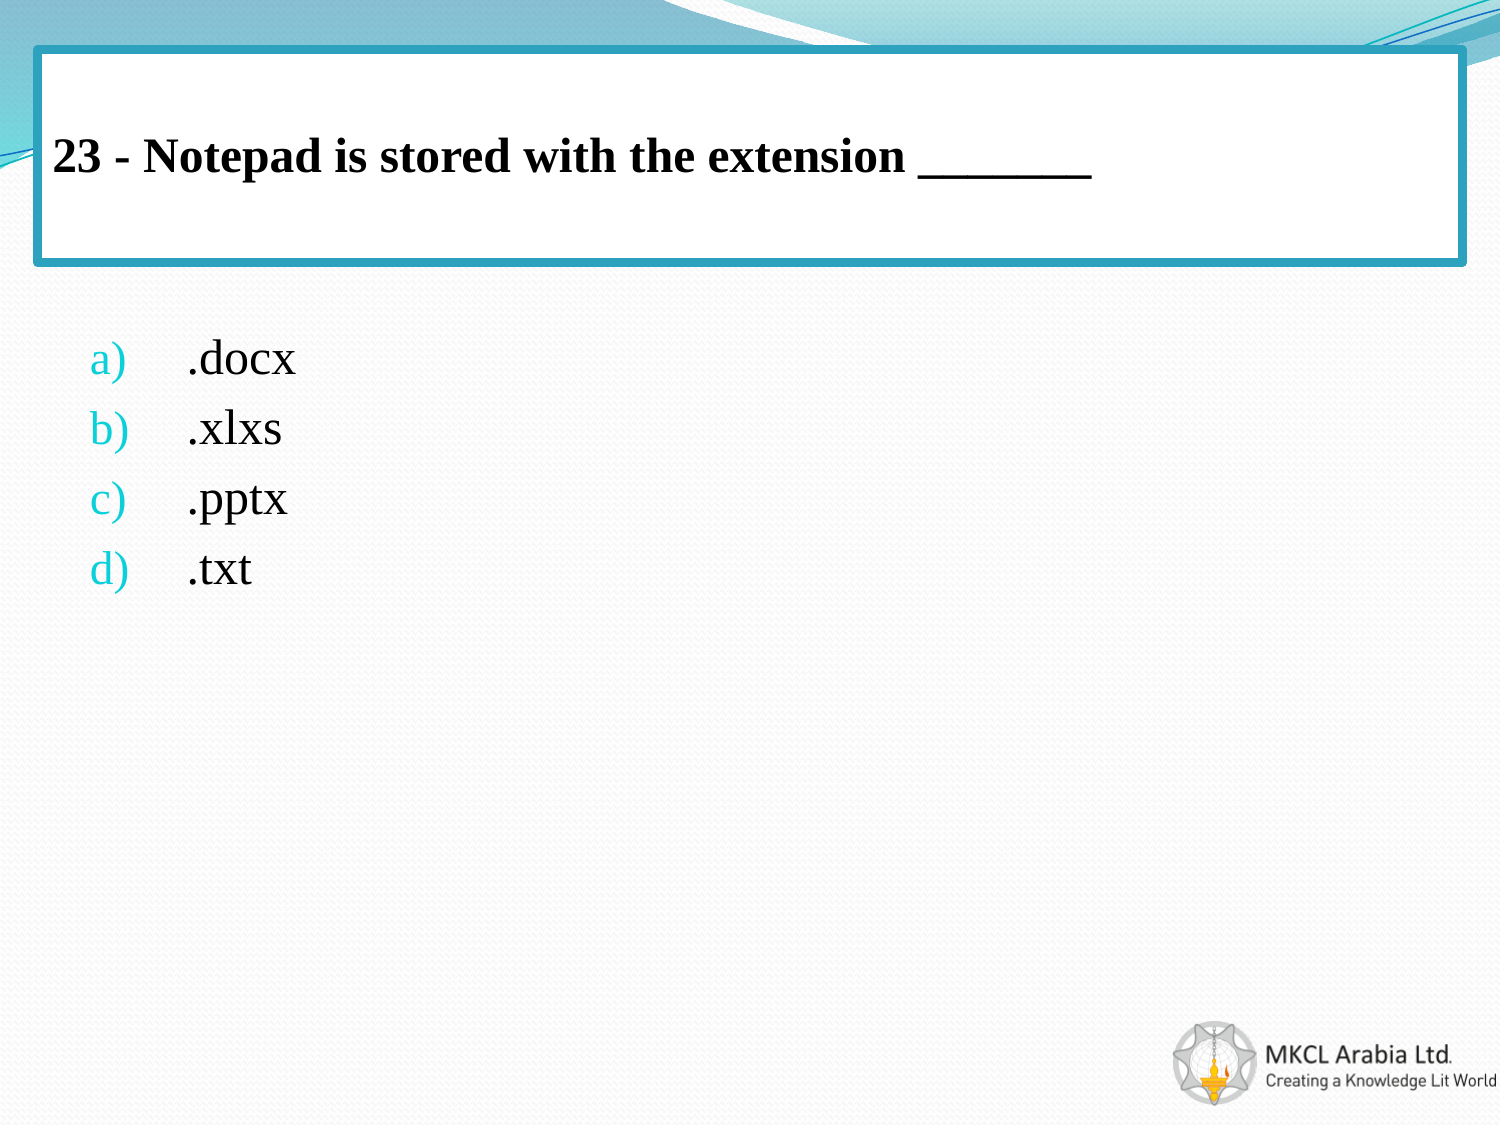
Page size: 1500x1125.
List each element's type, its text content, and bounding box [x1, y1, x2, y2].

picture [1172, 1021, 1496, 1106]
title 23 - Notepad is stored with the extension _______ [37, 62, 1388, 250]
list .docx .xlxs .pptx .txt [75, 317, 1425, 1038]
